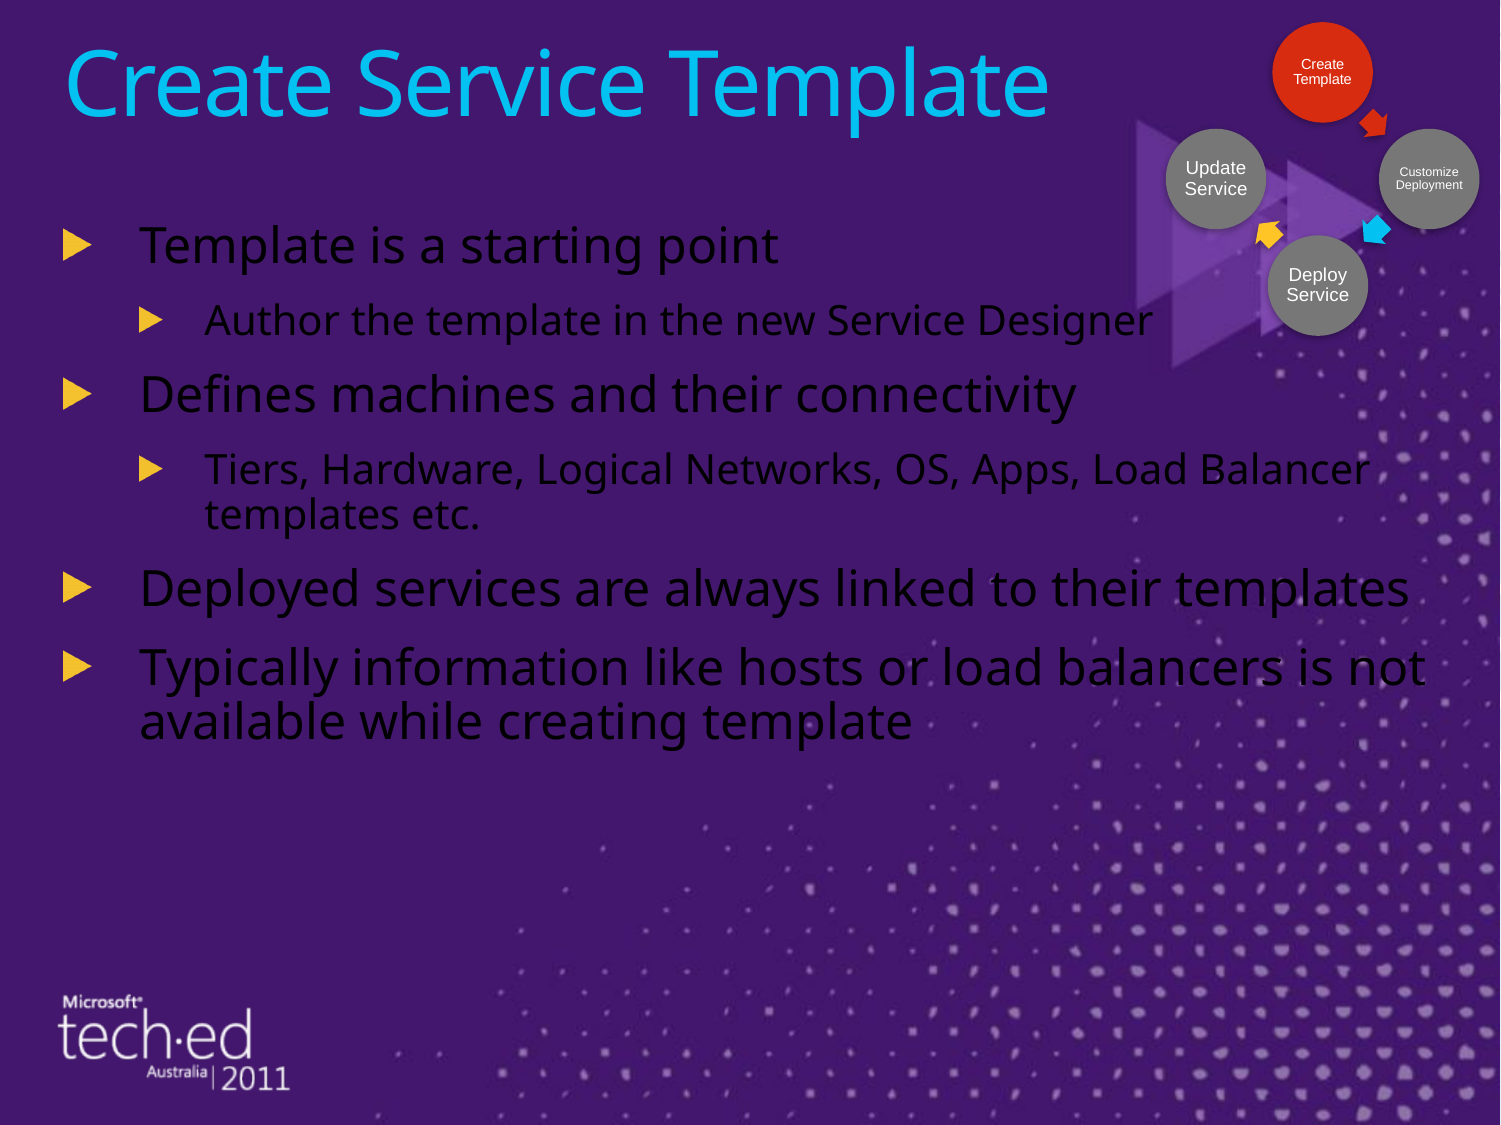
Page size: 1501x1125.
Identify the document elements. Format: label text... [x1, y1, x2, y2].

picture [0, 0, 1501, 1125]
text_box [1165, 21, 1480, 337]
title Create Service Template [63, 37, 1160, 138]
list Template is a starting point Author the template in the new Service Designer Defines machines and their connectivity Tiers, Hardware, Logical Networks, OS, Apps, Load Balancer templates etc. Deployed services are always linked to their templates Typically information like hosts or load balancers is not available while creating template [63, 220, 1437, 756]
